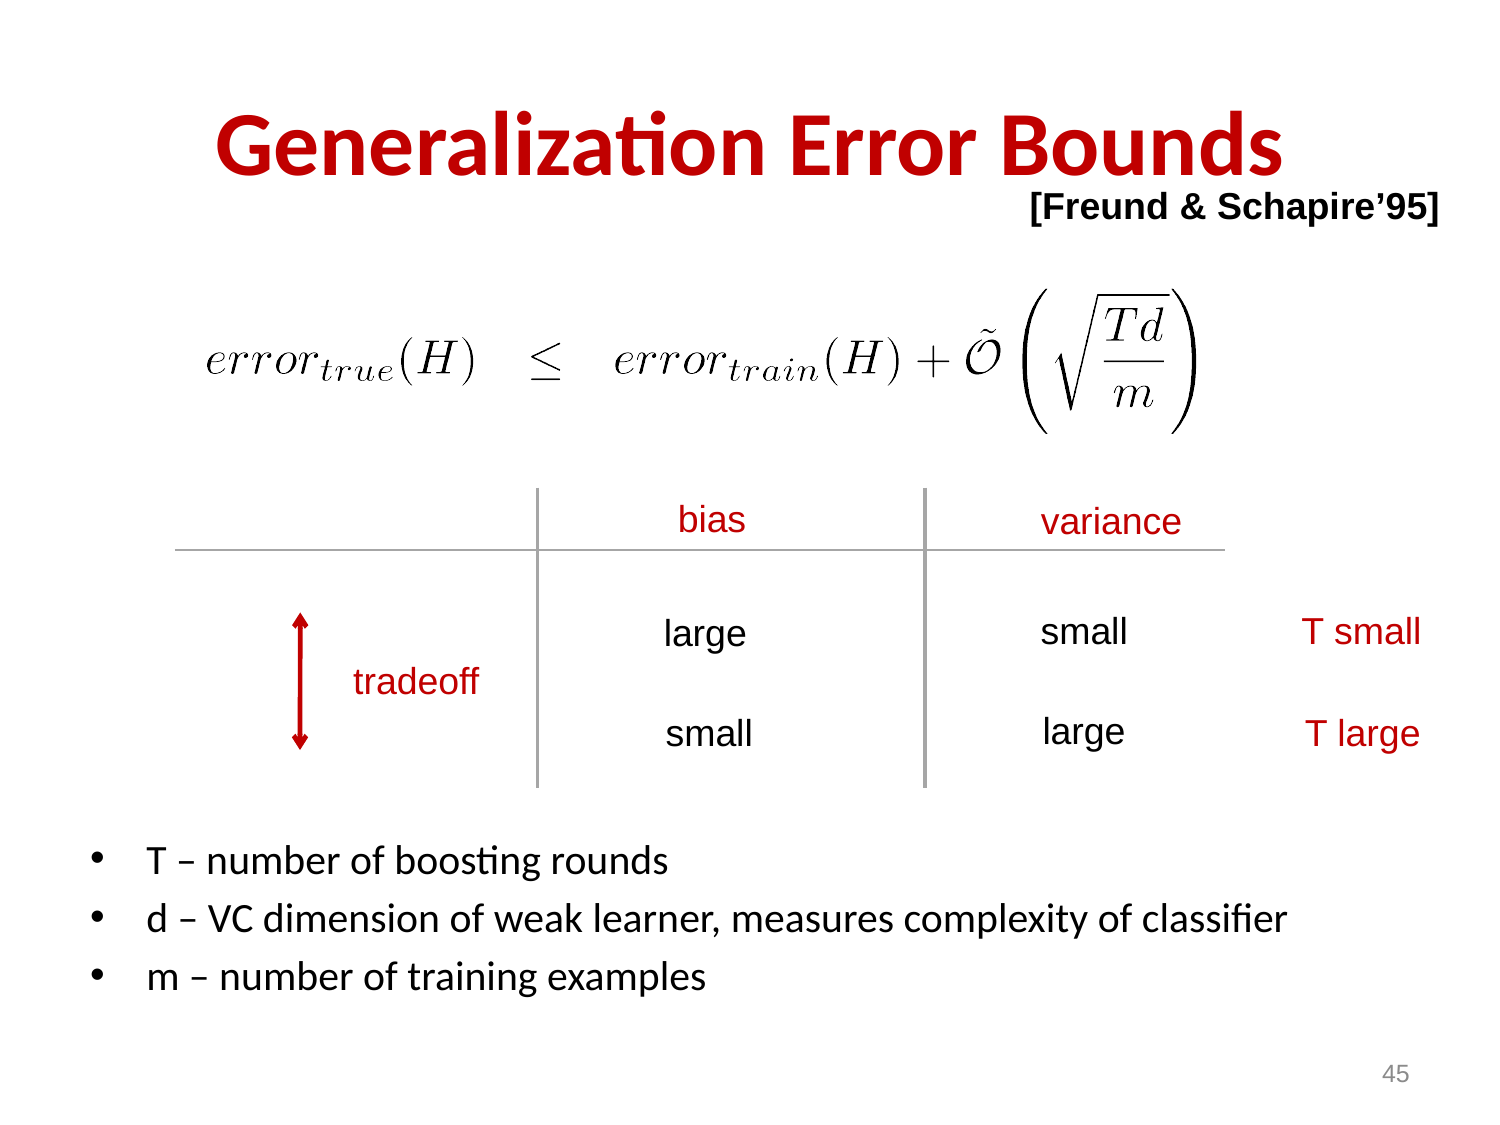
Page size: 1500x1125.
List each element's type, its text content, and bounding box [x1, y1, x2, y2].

title Generalization Error Bounds [75, 45, 1425, 233]
text_box large [1027, 699, 1141, 760]
text_box [Freund & Schapire’95] [1014, 174, 1455, 235]
slide_number 45 [1074, 1042, 1425, 1103]
text_box tradeoff [338, 649, 495, 710]
text_box small [1025, 599, 1143, 660]
text_box T large [1290, 701, 1436, 762]
picture [206, 284, 1198, 436]
text_box bias [663, 487, 762, 548]
text_box large [648, 601, 762, 662]
text_box small [650, 701, 768, 762]
list T – number of boosting rounds d – VC dimension of weak learner, measures complexity of classifier m – number of training examples [75, 825, 1338, 1125]
text_box variance [1026, 489, 1198, 549]
text_box T small [1286, 599, 1437, 660]
